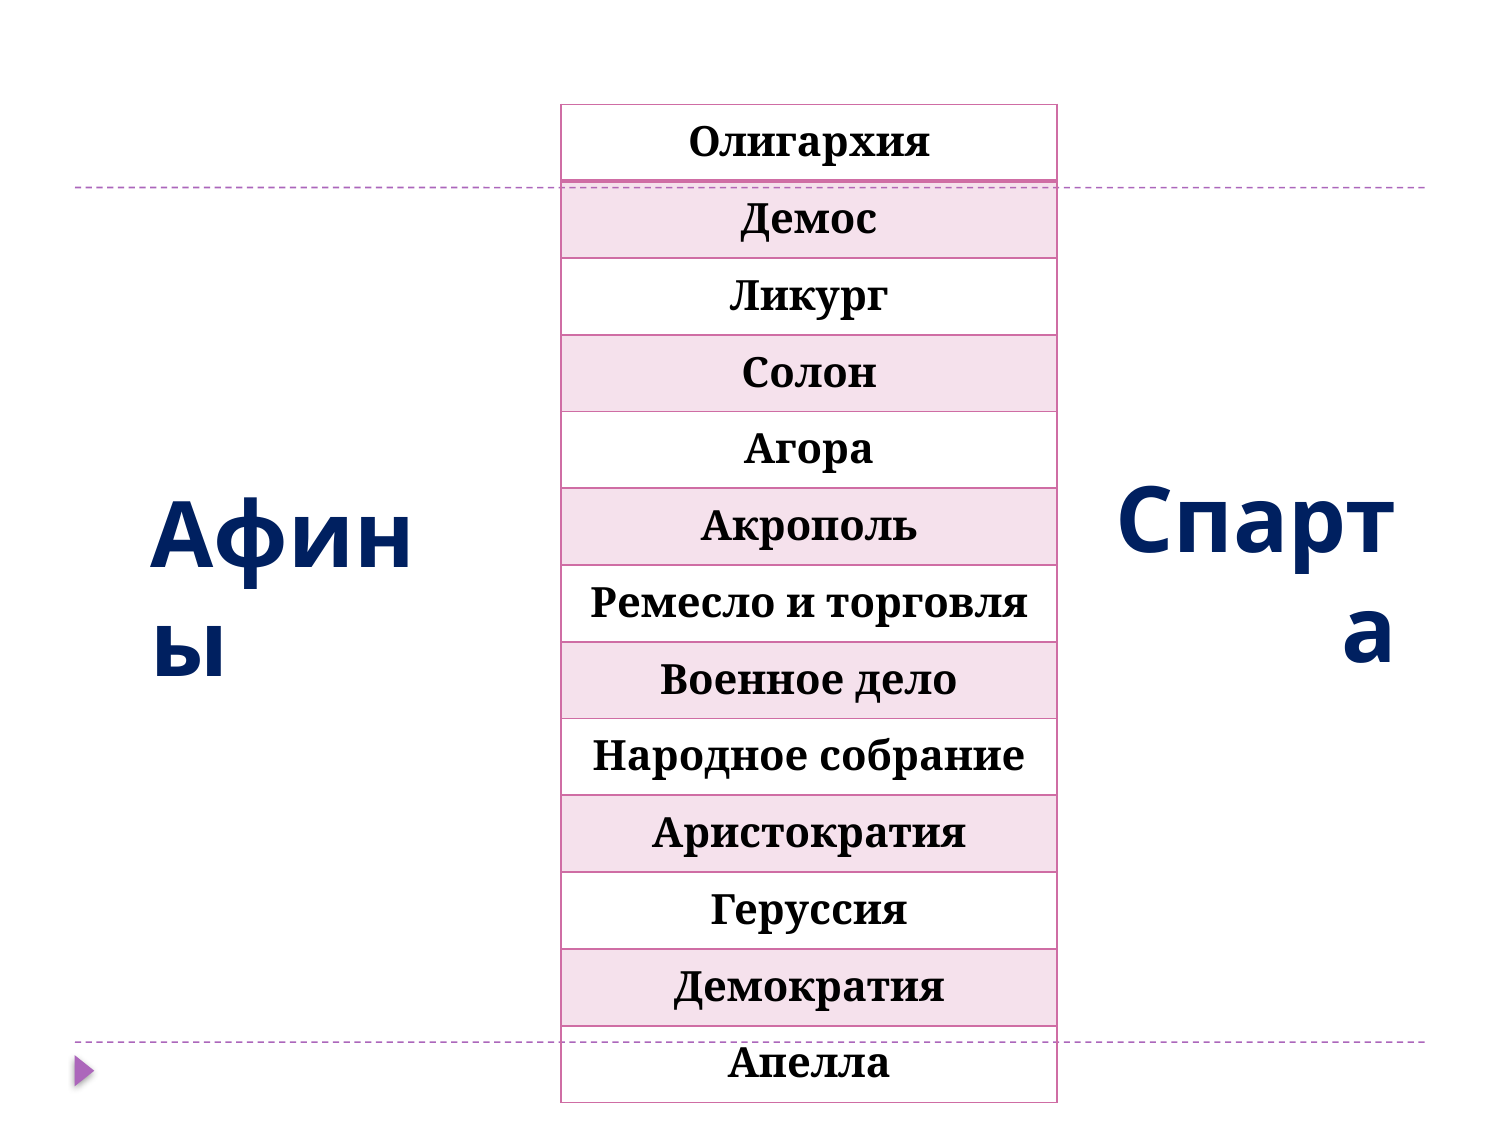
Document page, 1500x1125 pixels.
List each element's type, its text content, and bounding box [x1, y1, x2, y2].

table_cell Акрополь [562, 489, 1056, 564]
table_cell Военное дело [562, 643, 1056, 718]
table_cell Аристократия [562, 796, 1056, 871]
table_cell Геруссия [562, 873, 1056, 948]
table_cell Апелла [562, 1027, 1056, 1102]
table_header Олигархия [562, 105, 1056, 179]
table_cell Солон [562, 336, 1056, 411]
text_box Спарта [1057, 453, 1412, 688]
table_cell Демократия [562, 950, 1056, 1025]
table_cell Ликург [562, 259, 1056, 334]
table_cell Демос [562, 183, 1056, 257]
text_box Афины [135, 467, 479, 703]
table_cell Ремесло и торговля [562, 566, 1056, 641]
table_cell Агора [562, 412, 1056, 487]
table_cell Народное собрание [562, 719, 1056, 794]
